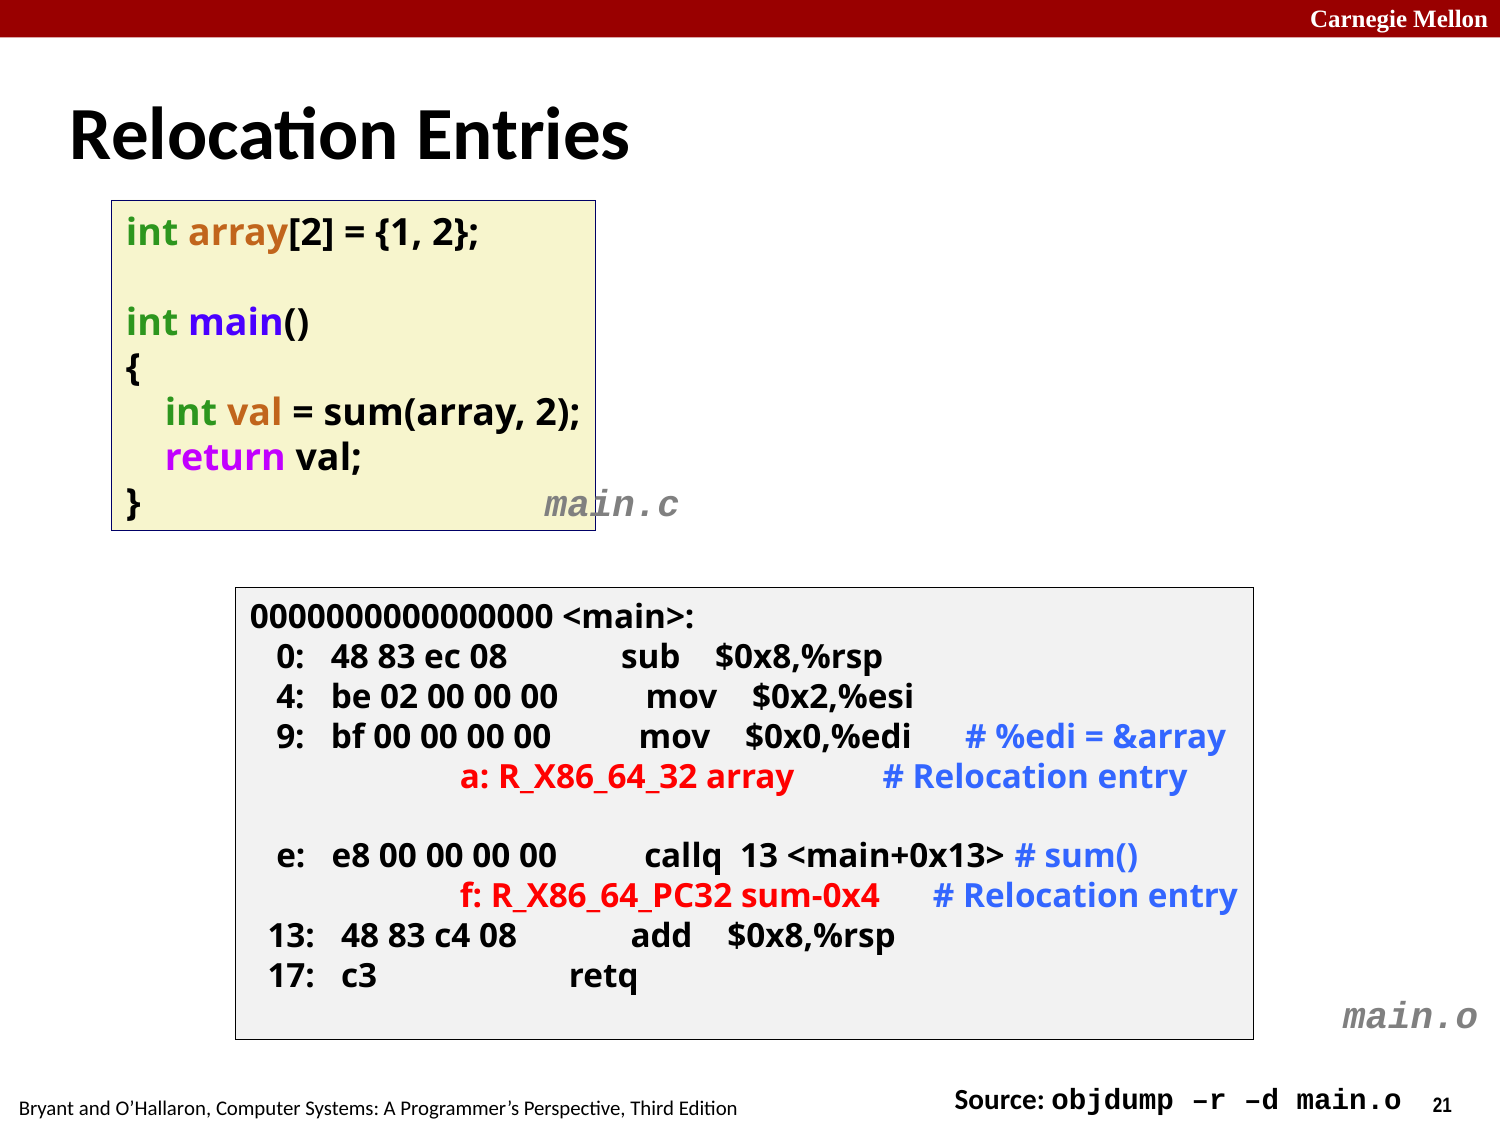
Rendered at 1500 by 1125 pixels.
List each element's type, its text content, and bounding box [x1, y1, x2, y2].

text_box main.o [1328, 986, 1494, 1045]
text_box 0000000000000000 <main>: 0: 48 83 ec 08 sub $0x8,%rsp 4: be 02 00 00 00 mov $0x2,%esi 9: bf 00 00 00 00 mov $0x0,%edi # %edi = &array a: R_X86_64_32 array # Relocation entry e: e8 00 00 00 00 callq 13 <main+0x13> # sum() f: R_X86_64_PC32 sum-0x4 # Relocation entry 13: 48 83 c4 08 add $0x8,%rsp 17: c3 retq [235, 587, 1254, 1040]
text_box main.c [530, 474, 695, 533]
text_box Source: objdump –r –d main.o [939, 1074, 1417, 1125]
title Relocation Entries [54, 72, 1485, 202]
text_box int array[2] = {1, 2}; int main() { int val = sum(array, 2); return val; } [111, 199, 596, 531]
